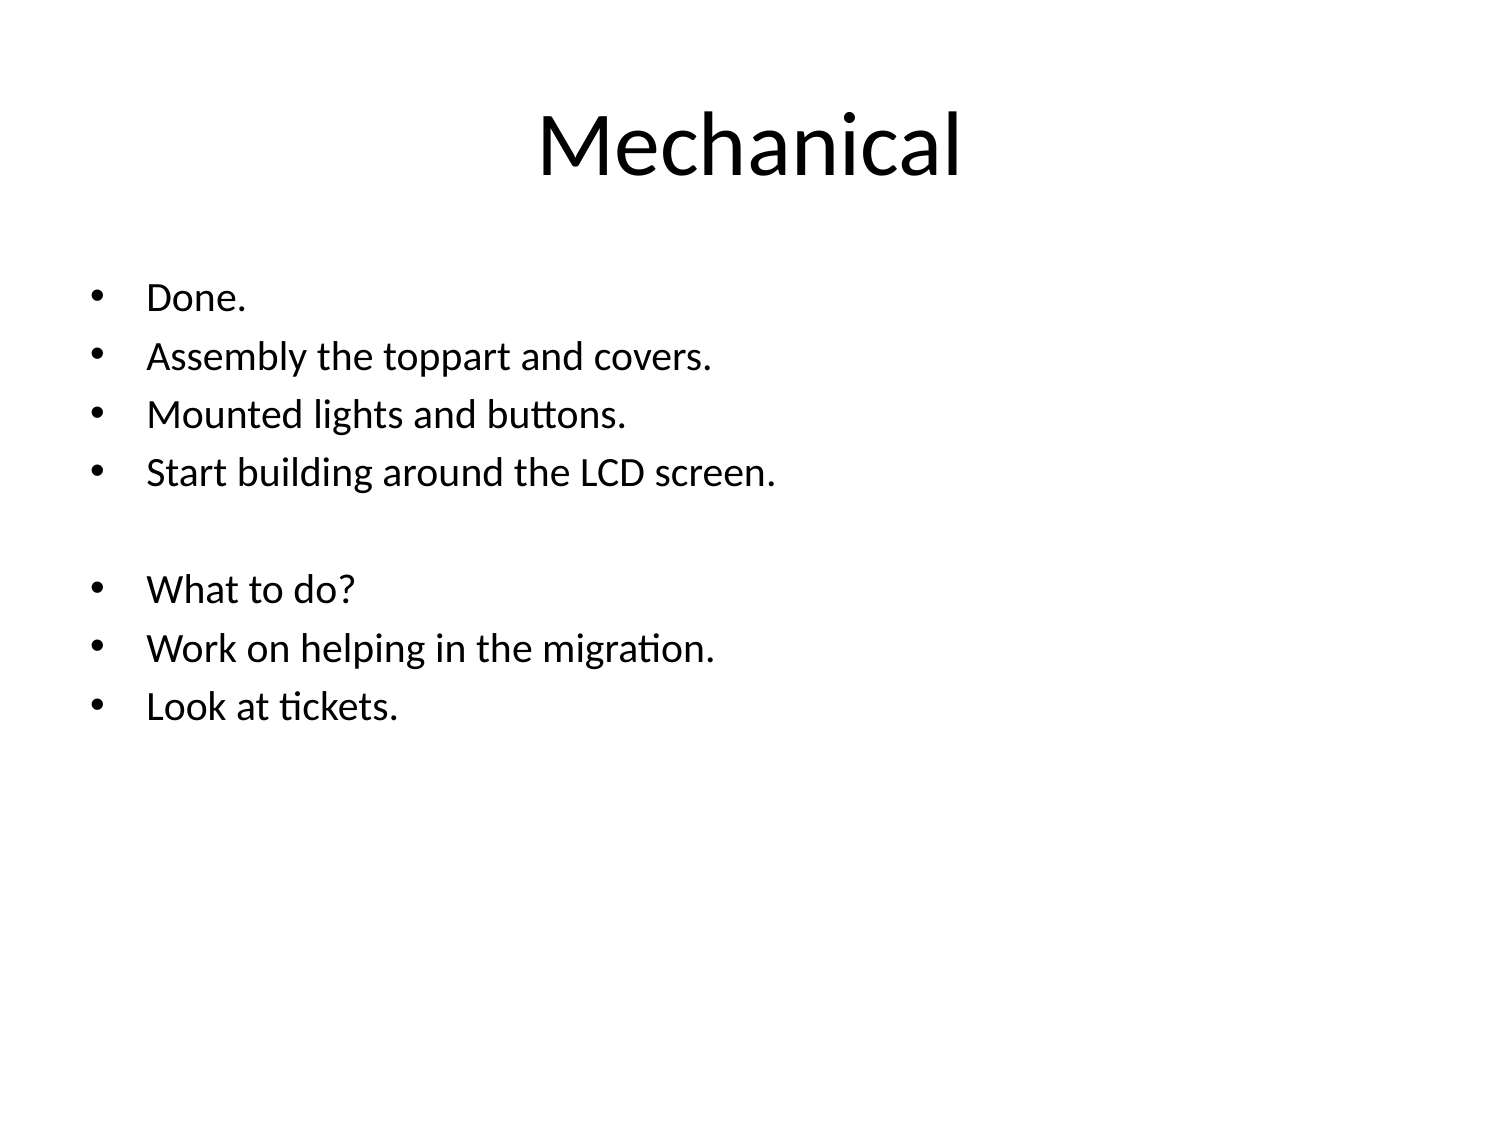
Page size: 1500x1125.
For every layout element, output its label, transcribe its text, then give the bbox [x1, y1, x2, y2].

title Mechanical [75, 45, 1425, 233]
list Done. Assembly the toppart and covers. Mounted lights and buttons. Start building around the LCD screen. What to do? Work on helping in the migration. Look at tickets. [75, 262, 1425, 1005]
